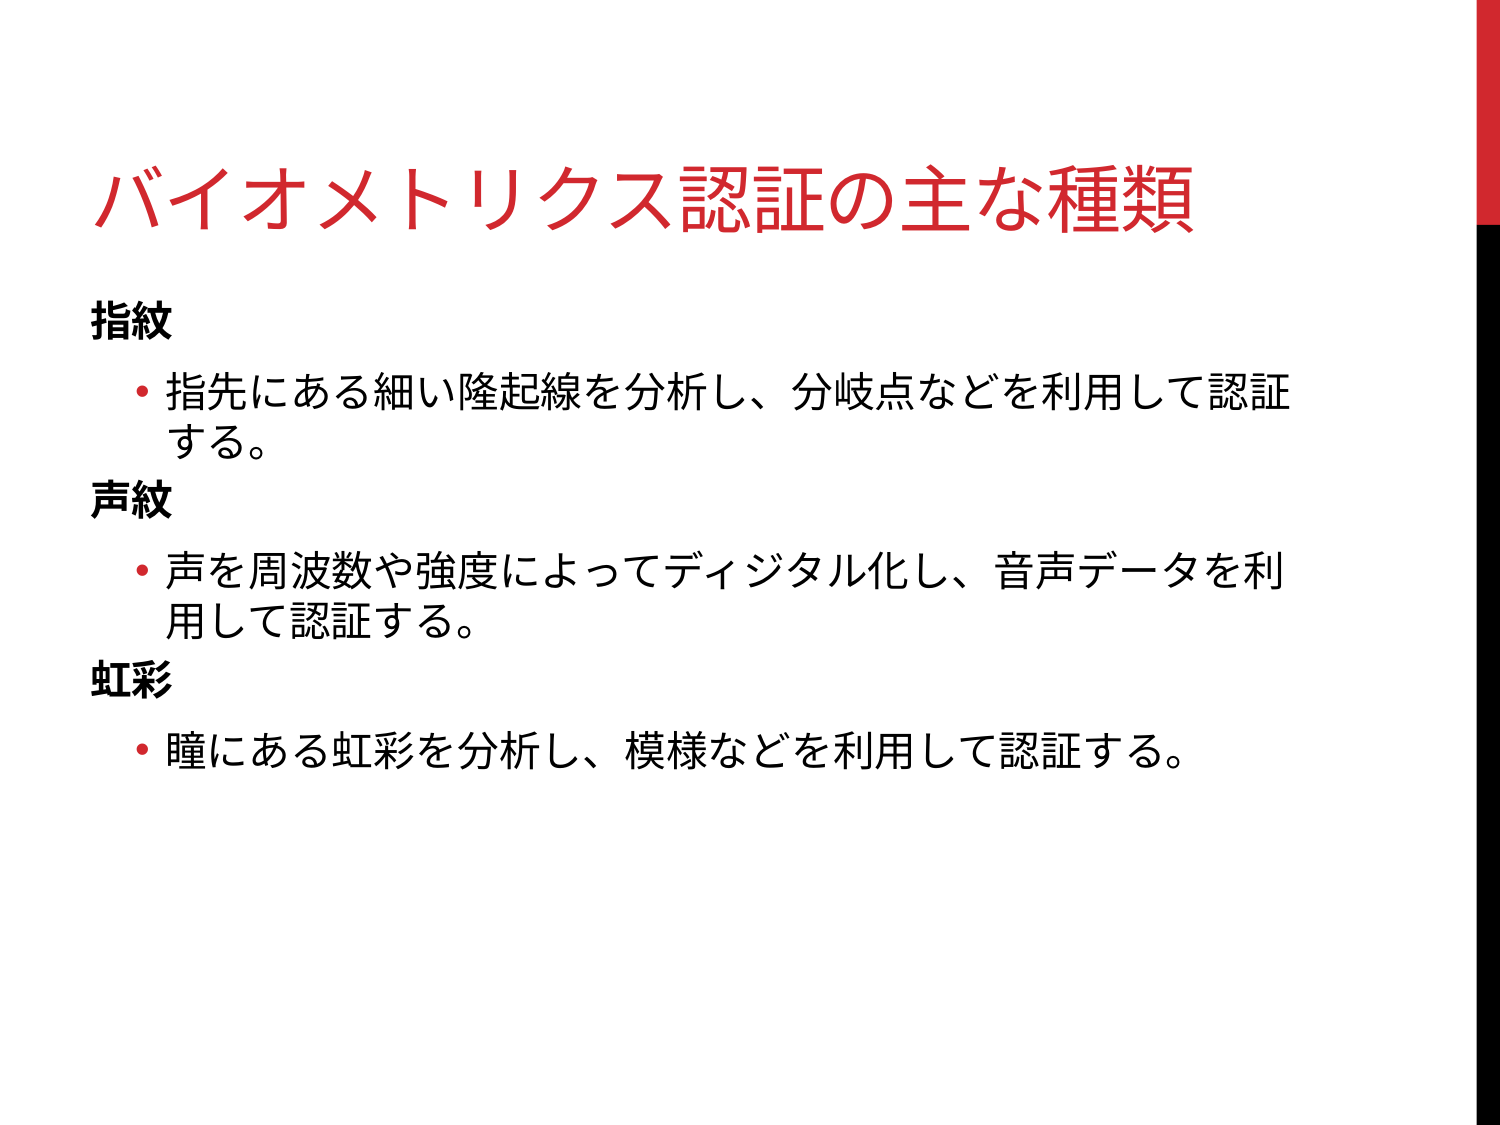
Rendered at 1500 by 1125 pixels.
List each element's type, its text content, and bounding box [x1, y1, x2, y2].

list 指紋 指先にある細い隆起線を分析し、分岐点などを利用して認証する。 声紋 声を周波数や強度によってディジタル化し、音声データを利用して認証する。 虹彩 瞳にある虹彩を分析し、模様などを利用して認証する。 [75, 287, 1325, 1005]
title バイオメトリクス認証の主な種類 [75, 25, 1317, 250]
